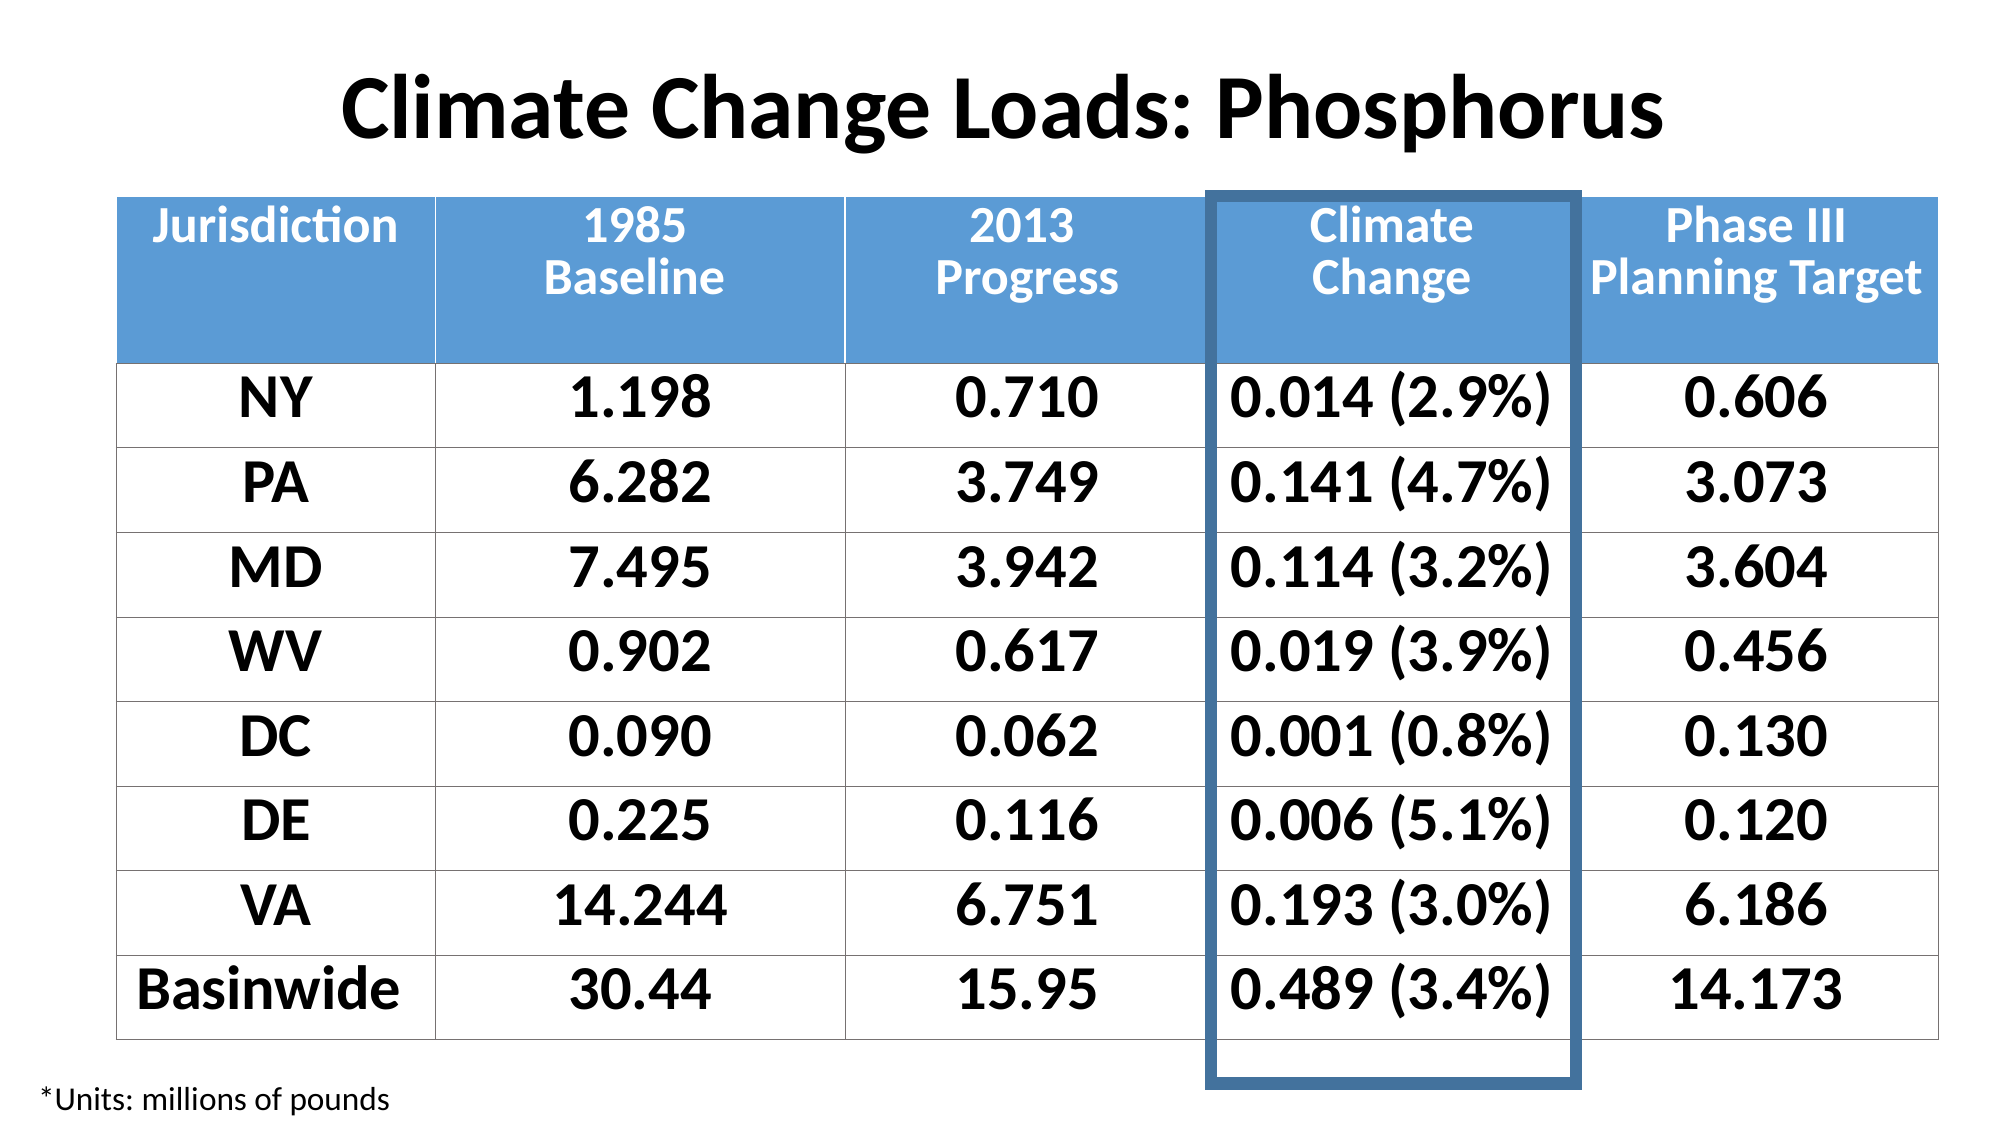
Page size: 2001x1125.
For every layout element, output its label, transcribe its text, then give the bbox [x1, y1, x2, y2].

table_cell 0.120 [1577, 787, 1938, 870]
table_cell 0.902 [436, 618, 845, 701]
table_cell 0.456 [1577, 618, 1938, 701]
text_box Climate Change Loads: Phosphorus [141, 0, 1867, 218]
table_cell 7.495 [436, 533, 845, 617]
table_cell WV [117, 618, 435, 701]
table_cell 0.606 [1577, 364, 1938, 447]
table_cell 6.751 [846, 871, 1209, 955]
table_cell MD [117, 533, 435, 617]
table_header 2013 Progress [846, 218, 1209, 363]
table_cell DC [117, 702, 435, 786]
table_cell 3.942 [846, 533, 1209, 617]
table_header Phase III Planning Target [1577, 197, 1938, 363]
table_cell 0.090 [436, 702, 845, 786]
table_cell 15.95 [846, 956, 1209, 1039]
table_cell 14.173 [1577, 956, 1938, 1039]
table_cell 6.282 [436, 448, 845, 532]
table_cell DE [117, 787, 435, 870]
table_cell PA [117, 448, 435, 532]
table_header Jurisdiction [117, 197, 435, 363]
table_header 1985 Baseline [436, 218, 844, 363]
table_cell 3.073 [1577, 448, 1938, 532]
table_cell 0.116 [846, 787, 1209, 870]
table_cell 0.617 [846, 618, 1209, 701]
table_cell 14.244 [436, 871, 845, 955]
table_cell 0.062 [846, 702, 1209, 786]
table_cell 30.44 [436, 956, 845, 1039]
table_cell VA [117, 871, 435, 955]
table_cell 3.749 [846, 448, 1209, 532]
table_cell 6.186 [1577, 871, 1938, 955]
table_cell 3.604 [1577, 533, 1938, 617]
text_box [1210, 195, 1577, 1084]
table_cell 0.710 [846, 364, 1209, 447]
table_cell 0.225 [436, 787, 845, 870]
table_cell Basinwide [117, 956, 435, 1039]
table_cell NY [117, 364, 435, 447]
table_cell 1.198 [436, 364, 845, 447]
text_box *Units: millions of pounds [23, 1069, 503, 1125]
table_cell 0.130 [1577, 702, 1938, 786]
